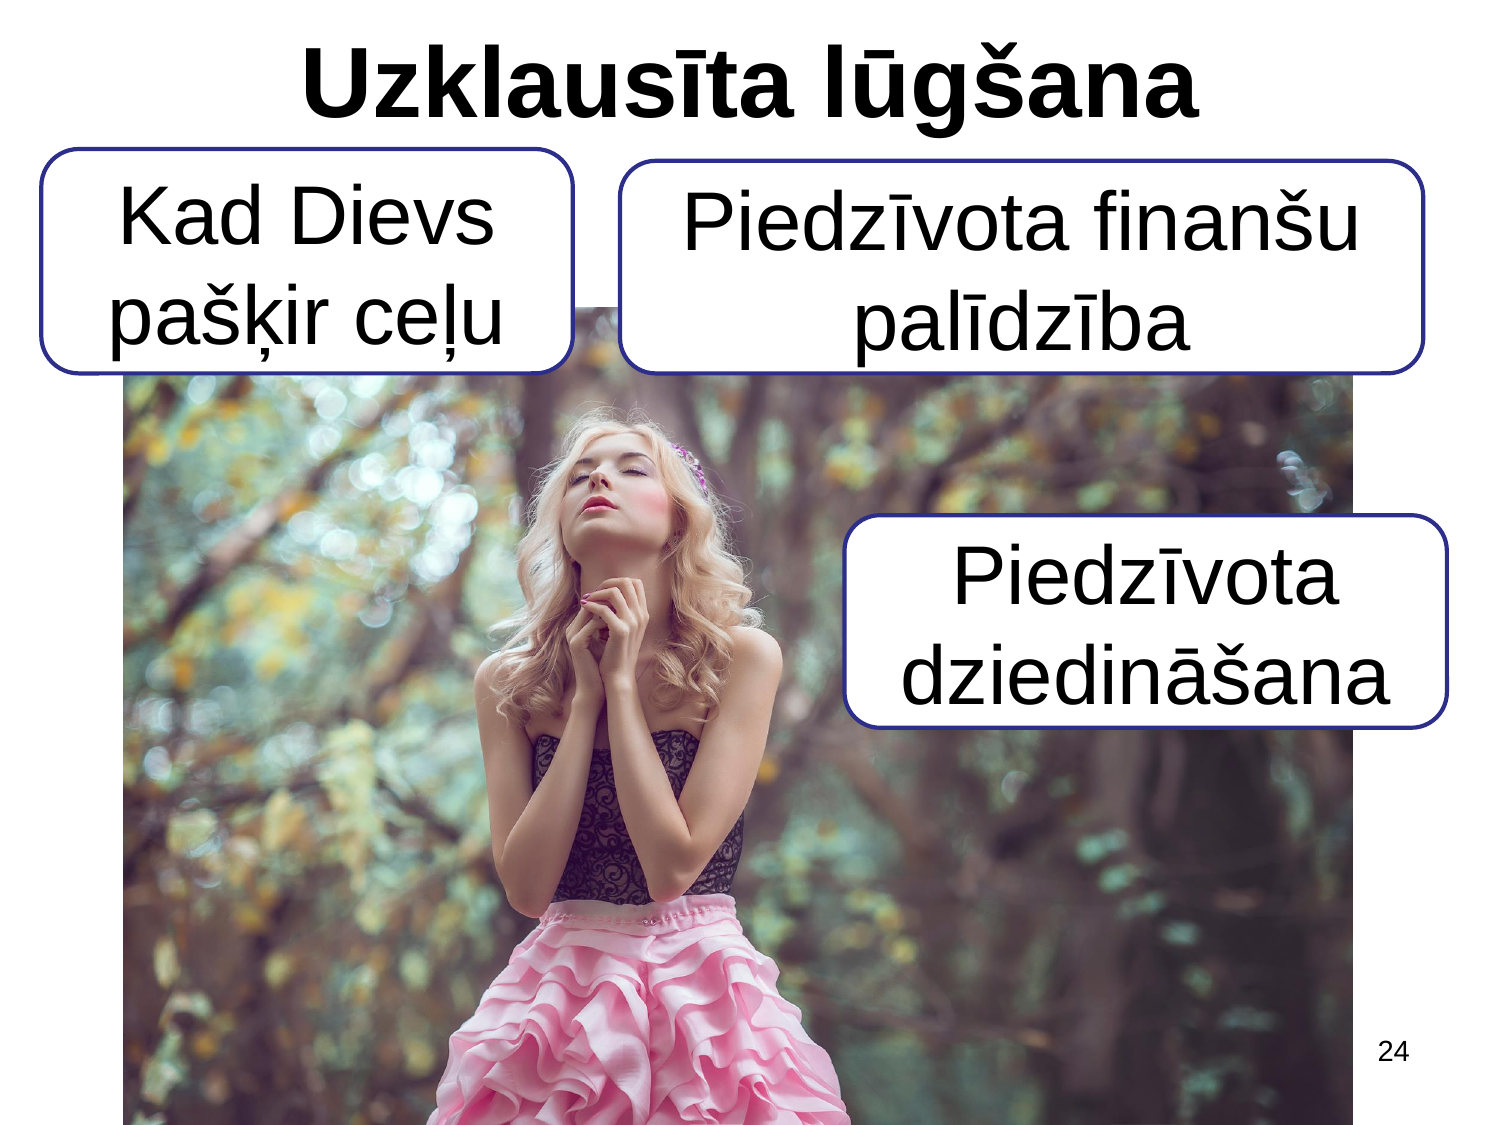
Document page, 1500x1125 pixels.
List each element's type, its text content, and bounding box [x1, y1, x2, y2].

text_box Kad Dievs pašķir ceļu [39, 146, 575, 376]
title Uzklausīta lūgšana [0, 7, 1500, 148]
slide_number 24 [1358, 1024, 1426, 1103]
text_box Piedzīvota finanšu palīdzība [617, 158, 1426, 376]
picture [123, 307, 1353, 1125]
text_box Piedzīvota dziedināšana [1358, 513, 1450, 730]
